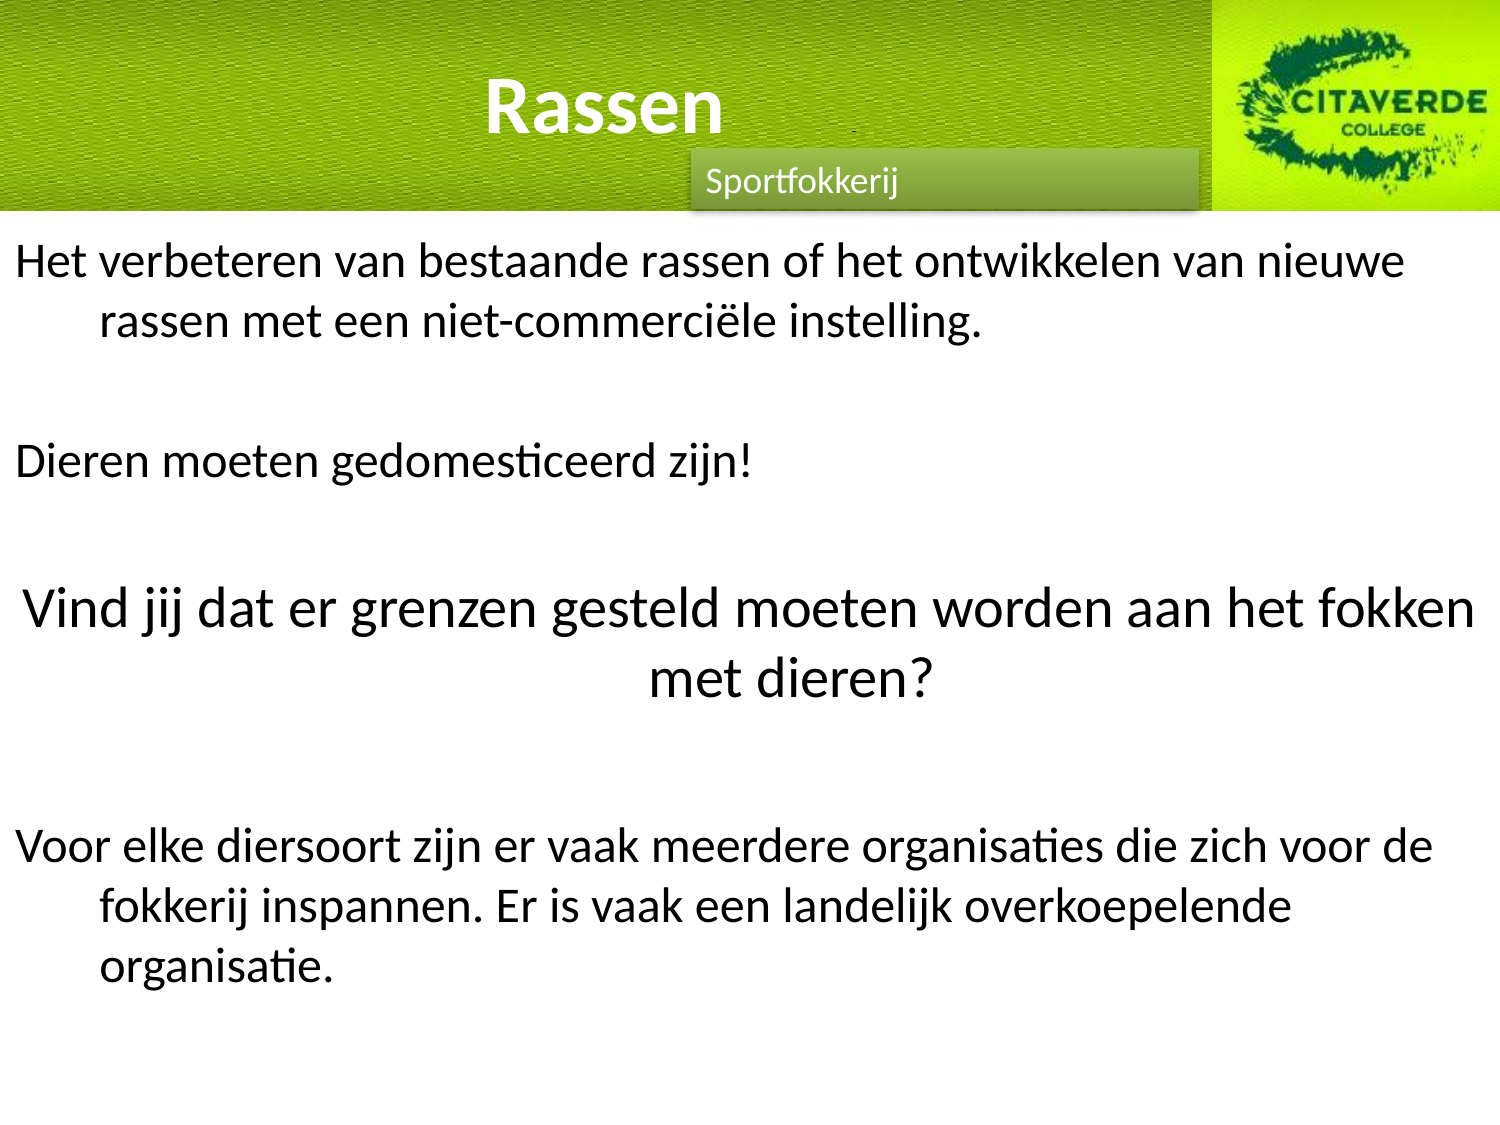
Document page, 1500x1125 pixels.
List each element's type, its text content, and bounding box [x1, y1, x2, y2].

picture [0, 0, 1500, 212]
list Het verbeteren van bestaande rassen of het ontwikkelen van nieuwe rassen met een niet-commerciële instelling. Dieren moeten gedomesticeerd zijn! Vind jij dat er grenzen gesteld moeten worden aan het fokken met dieren? Voor elke diersoort zijn er vaak meerdere organisaties die zich voor de fokkerij inspannen. Er is vaak een landelijk overkoepelende organisatie. [0, 219, 1500, 1125]
